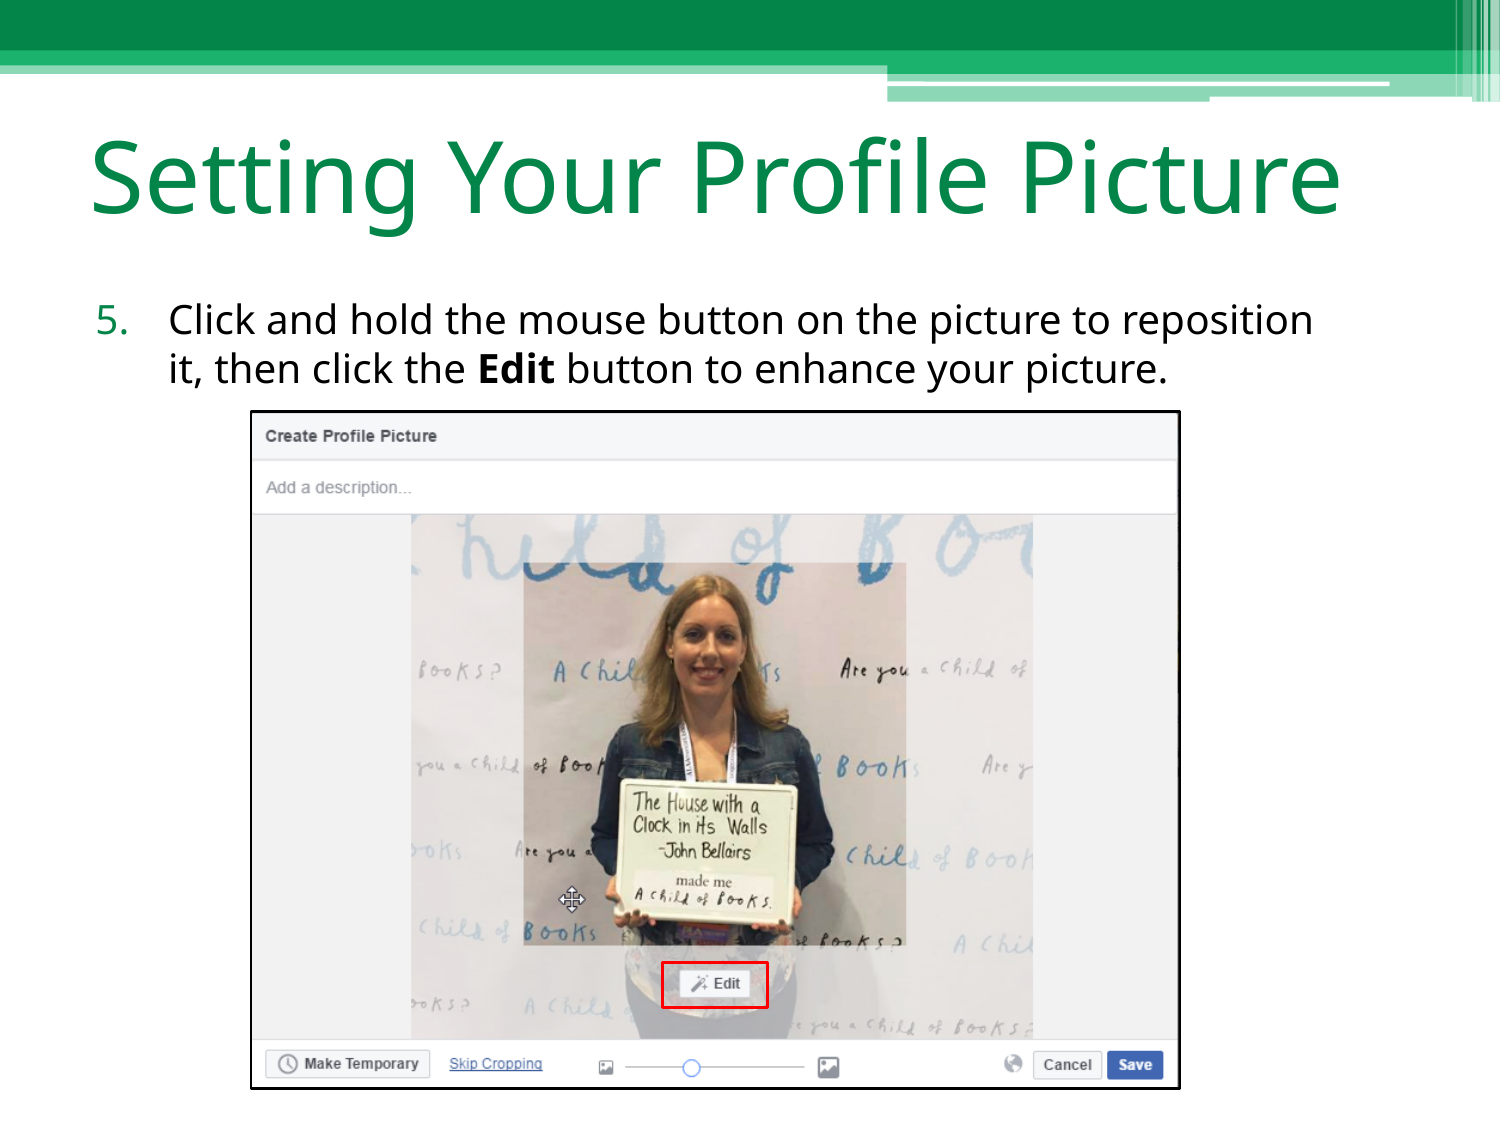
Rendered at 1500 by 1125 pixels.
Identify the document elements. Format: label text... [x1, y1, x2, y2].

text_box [251, 412, 1179, 1088]
list Click and hold the mouse button on the picture to reposition it, then click the Edit button to enhance your picture. [80, 286, 1350, 413]
title Setting Your Profile Picture [75, 85, 1425, 261]
